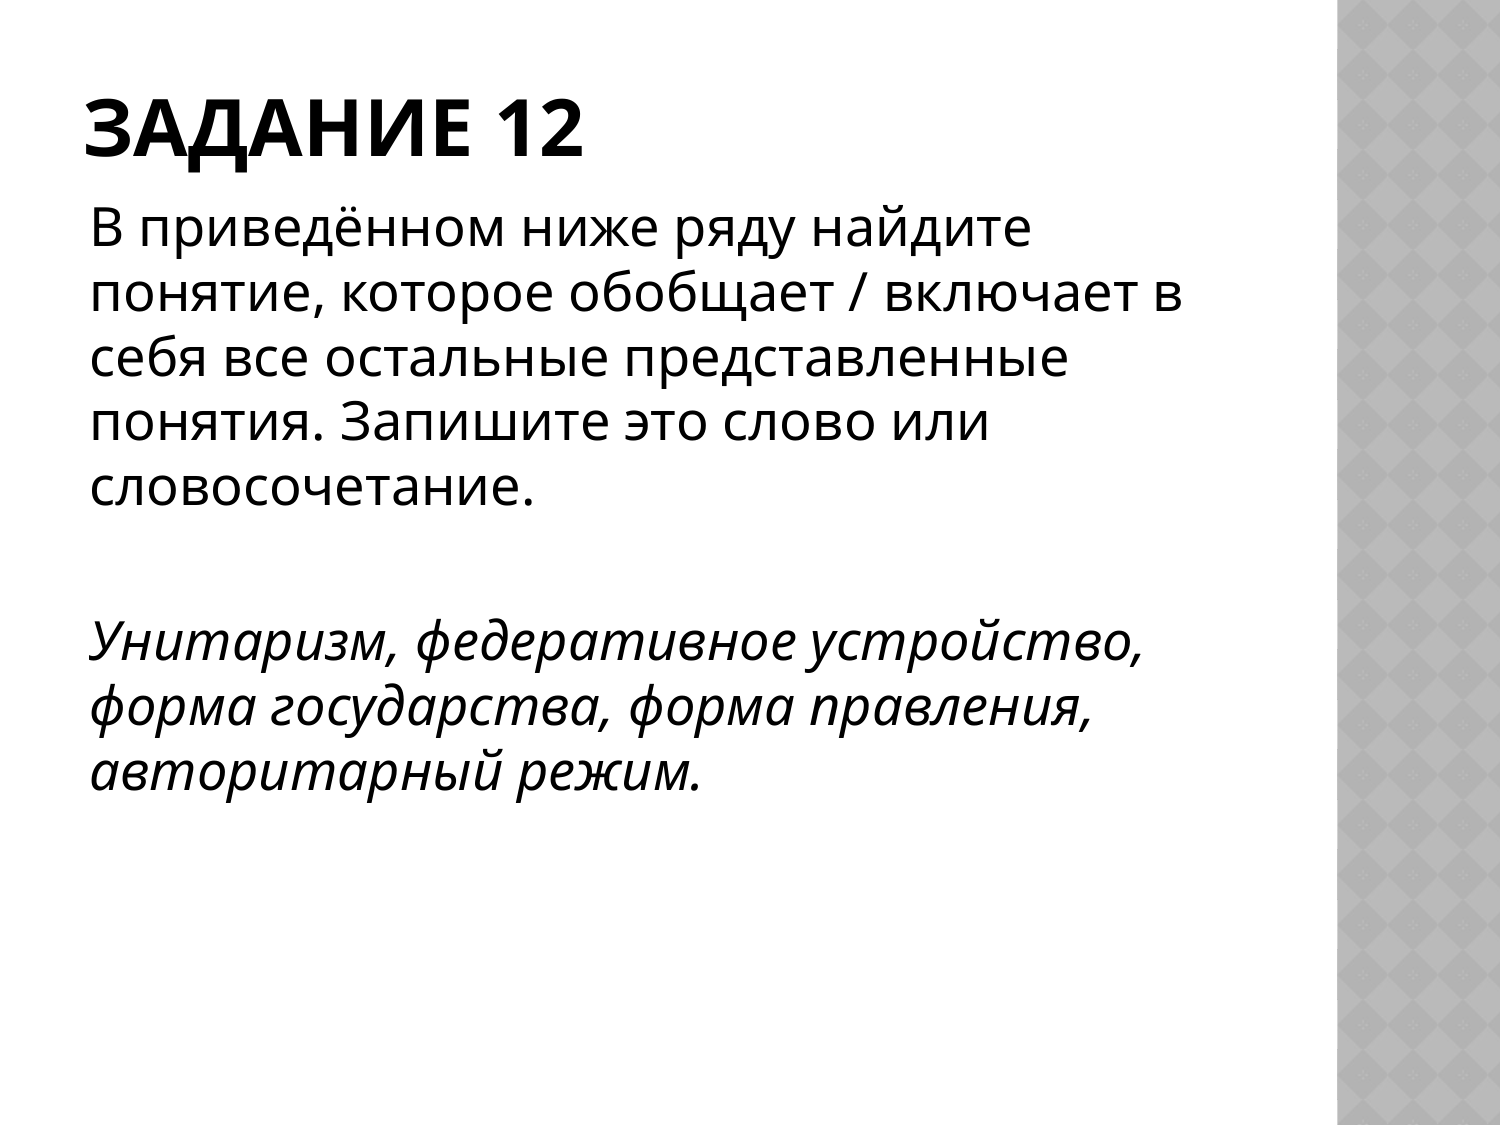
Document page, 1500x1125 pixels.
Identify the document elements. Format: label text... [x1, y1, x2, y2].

title Задание 12 [75, 52, 1263, 173]
list В приведённом ниже ряду найдите понятие, которое обобщает / включает в себя все остальные представленные понятия. Запишите это слово или словосочетание. Унитаризм, федеративное устройство, форма государства, форма правления, авторитарный режим. [75, 184, 1263, 1059]
